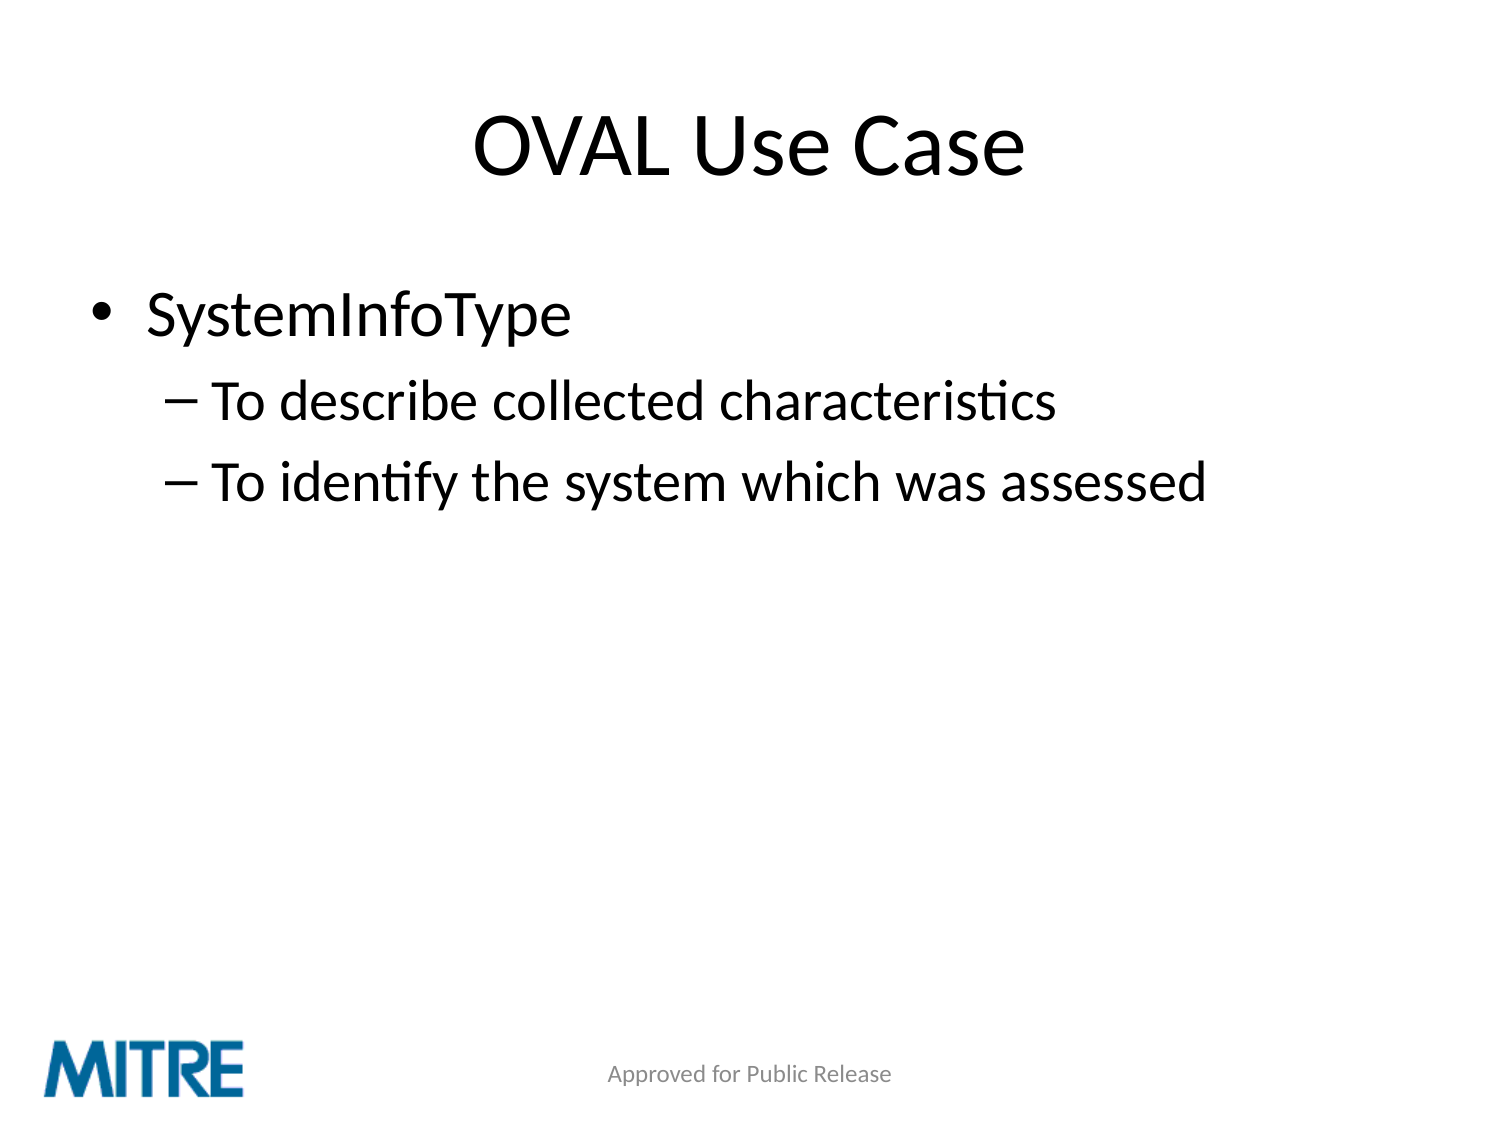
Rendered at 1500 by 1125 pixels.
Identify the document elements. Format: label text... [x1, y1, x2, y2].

title OVAL Use Case [75, 45, 1425, 233]
footer Approved for Public Release [512, 1042, 988, 1103]
list SystemInfoType To describe collected characteristics To identify the system which was assessed [75, 262, 1425, 1005]
picture [37, 1033, 250, 1103]
